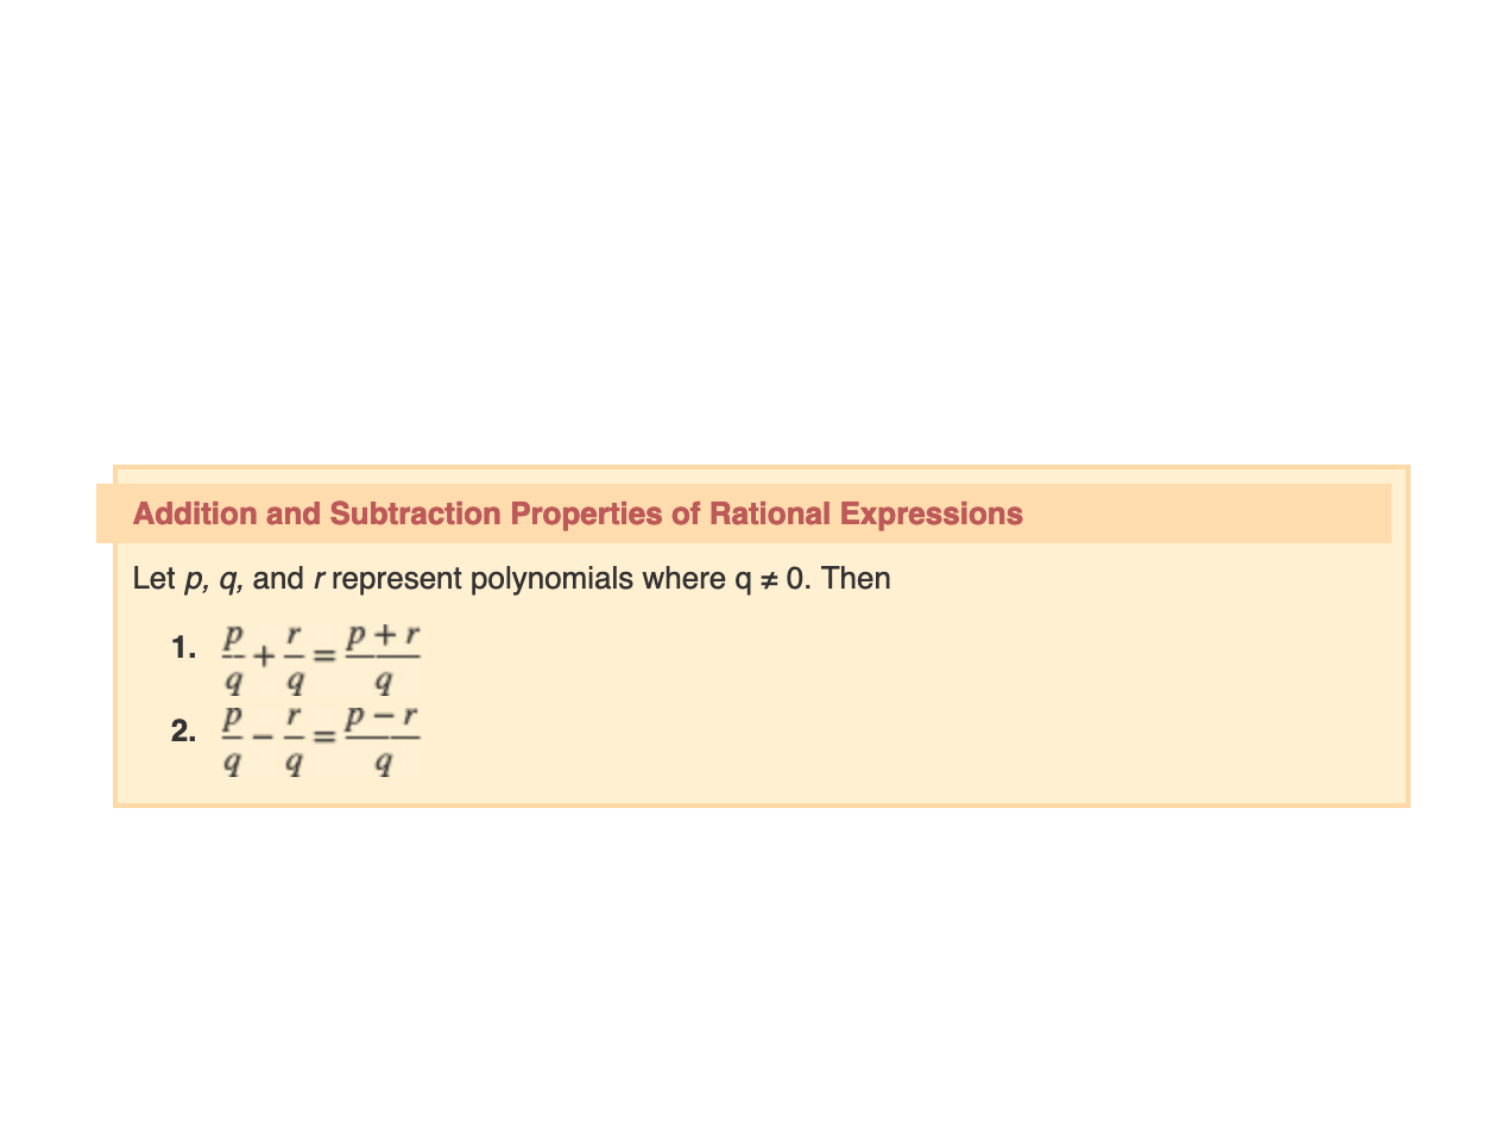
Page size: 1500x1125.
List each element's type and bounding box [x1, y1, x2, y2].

list [74, 262, 1426, 1006]
